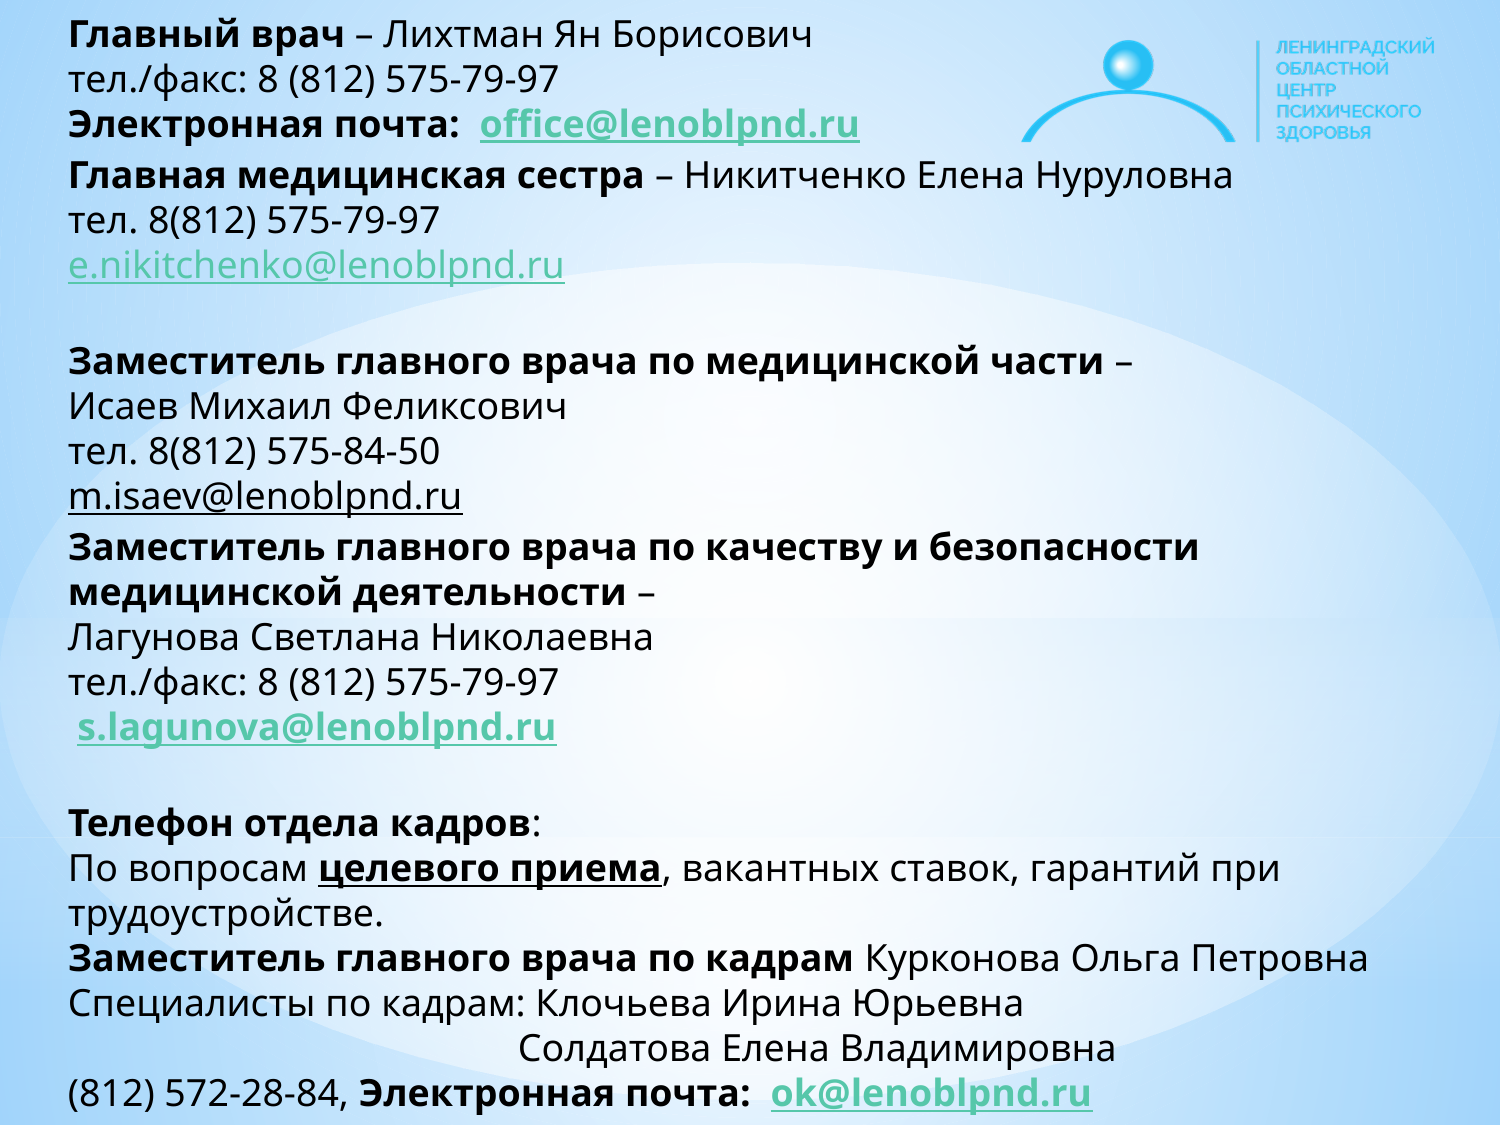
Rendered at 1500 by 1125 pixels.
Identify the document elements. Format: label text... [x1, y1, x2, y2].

text_box Главный врач – Лихтман Ян Борисович тел./факс: 8 (812) 575-79-97 Электронная почта: office@lenoblpnd.ru Главная медицинская сестра – Никитченко Елена Нуруловна тел. 8(812) 575-79-97 e.nikitchenko@lenoblpnd.ru Заместитель главного врача по медицинской части – Исаев Михаил Феликсович тел. 8(812) 575-84-50 m.isaev@lenoblpnd.ru Заместитель главного врача по качеству и безопасности медицинской деятельности – Лагунова Светлана Николаевна тел./факс: 8 (812) 575-79-97 s.lagunova@lenoblpnd.ru Телефон отдела кадров: По вопросам целевого приема, вакантных ставок, гарантий при трудоустройстве. Заместитель главного врача по кадрам Курконова Ольга Петровна Специалисты по кадрам: Клочьева Ирина Юрьевна Солдатова Елена Владимировна (812) 572-28-84, Электронная почта: ok@lenoblpnd.ru [53, 2, 1483, 1125]
picture [1009, 18, 1452, 162]
